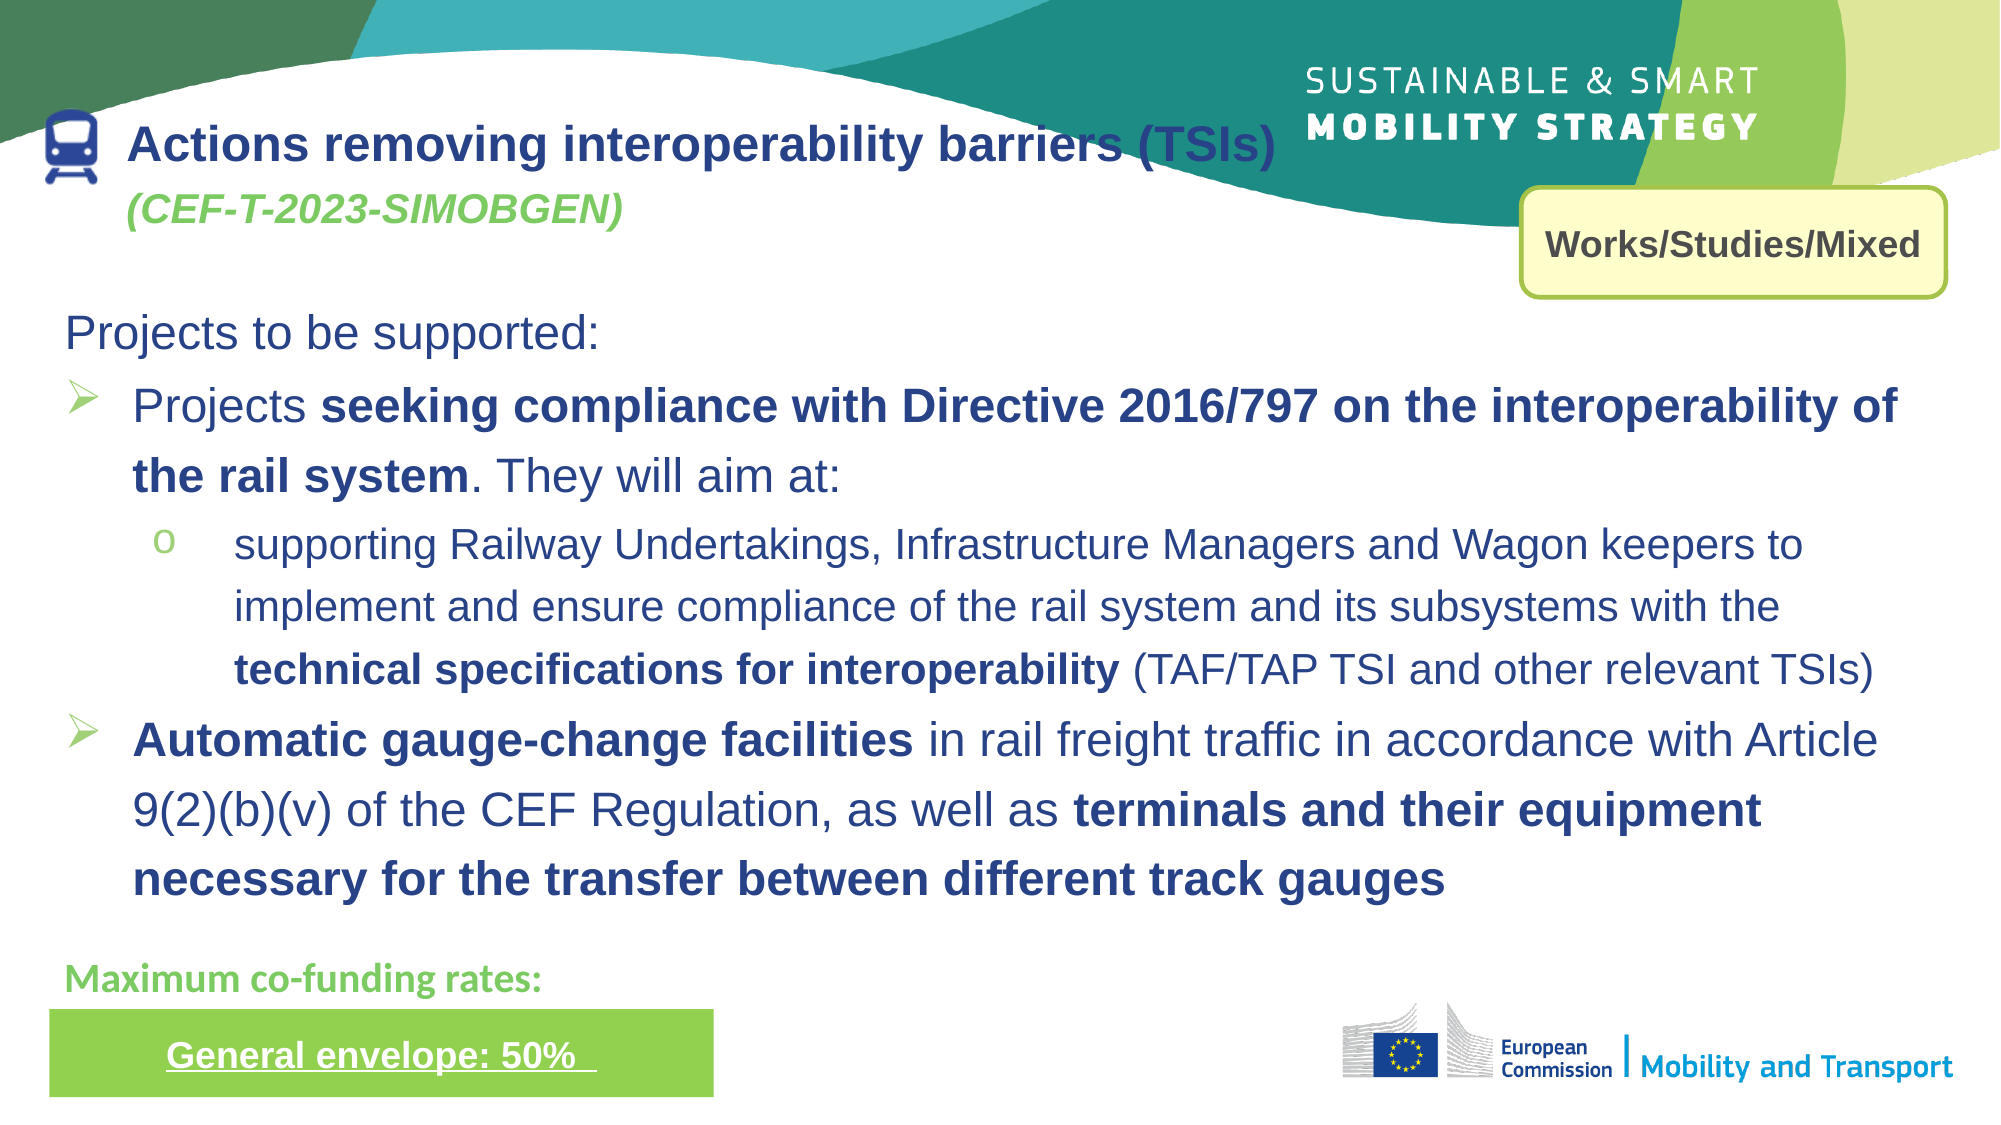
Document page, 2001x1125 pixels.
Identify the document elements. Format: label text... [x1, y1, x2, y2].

list Projects to be supported: Projects seeking compliance with Directive 2016/797 on the interoperability of the rail system. They will aim at: supporting Railway Undertakings, Infrastructure Managers and Wagon keepers to implement and ensure compliance of the rail system and its subsystems with the technical specifications for interoperability (TAF/TAP TSI and other relevant TSIs) Automatic gauge-change facilities in rail freight traffic in accordance with Article 9(2)(b)(v) of the CEF Regulation, as well as terminals and their equipment necessary for the transfer between different track gauges [49, 282, 1946, 944]
picture [1901, 1065, 1907, 1073]
title Actions removing interoperability barriers (TSIs) (CEF-T-2023-SIMOBGEN) [111, 55, 1562, 182]
text_box Works/Studies/Mixed [1521, 187, 1946, 298]
text_box Maximum co-funding rates: [49, 943, 714, 1009]
picture [0, 0, 2000, 227]
picture [1342, 1002, 1953, 1083]
text_box General envelope: 50% [49, 1009, 714, 1098]
